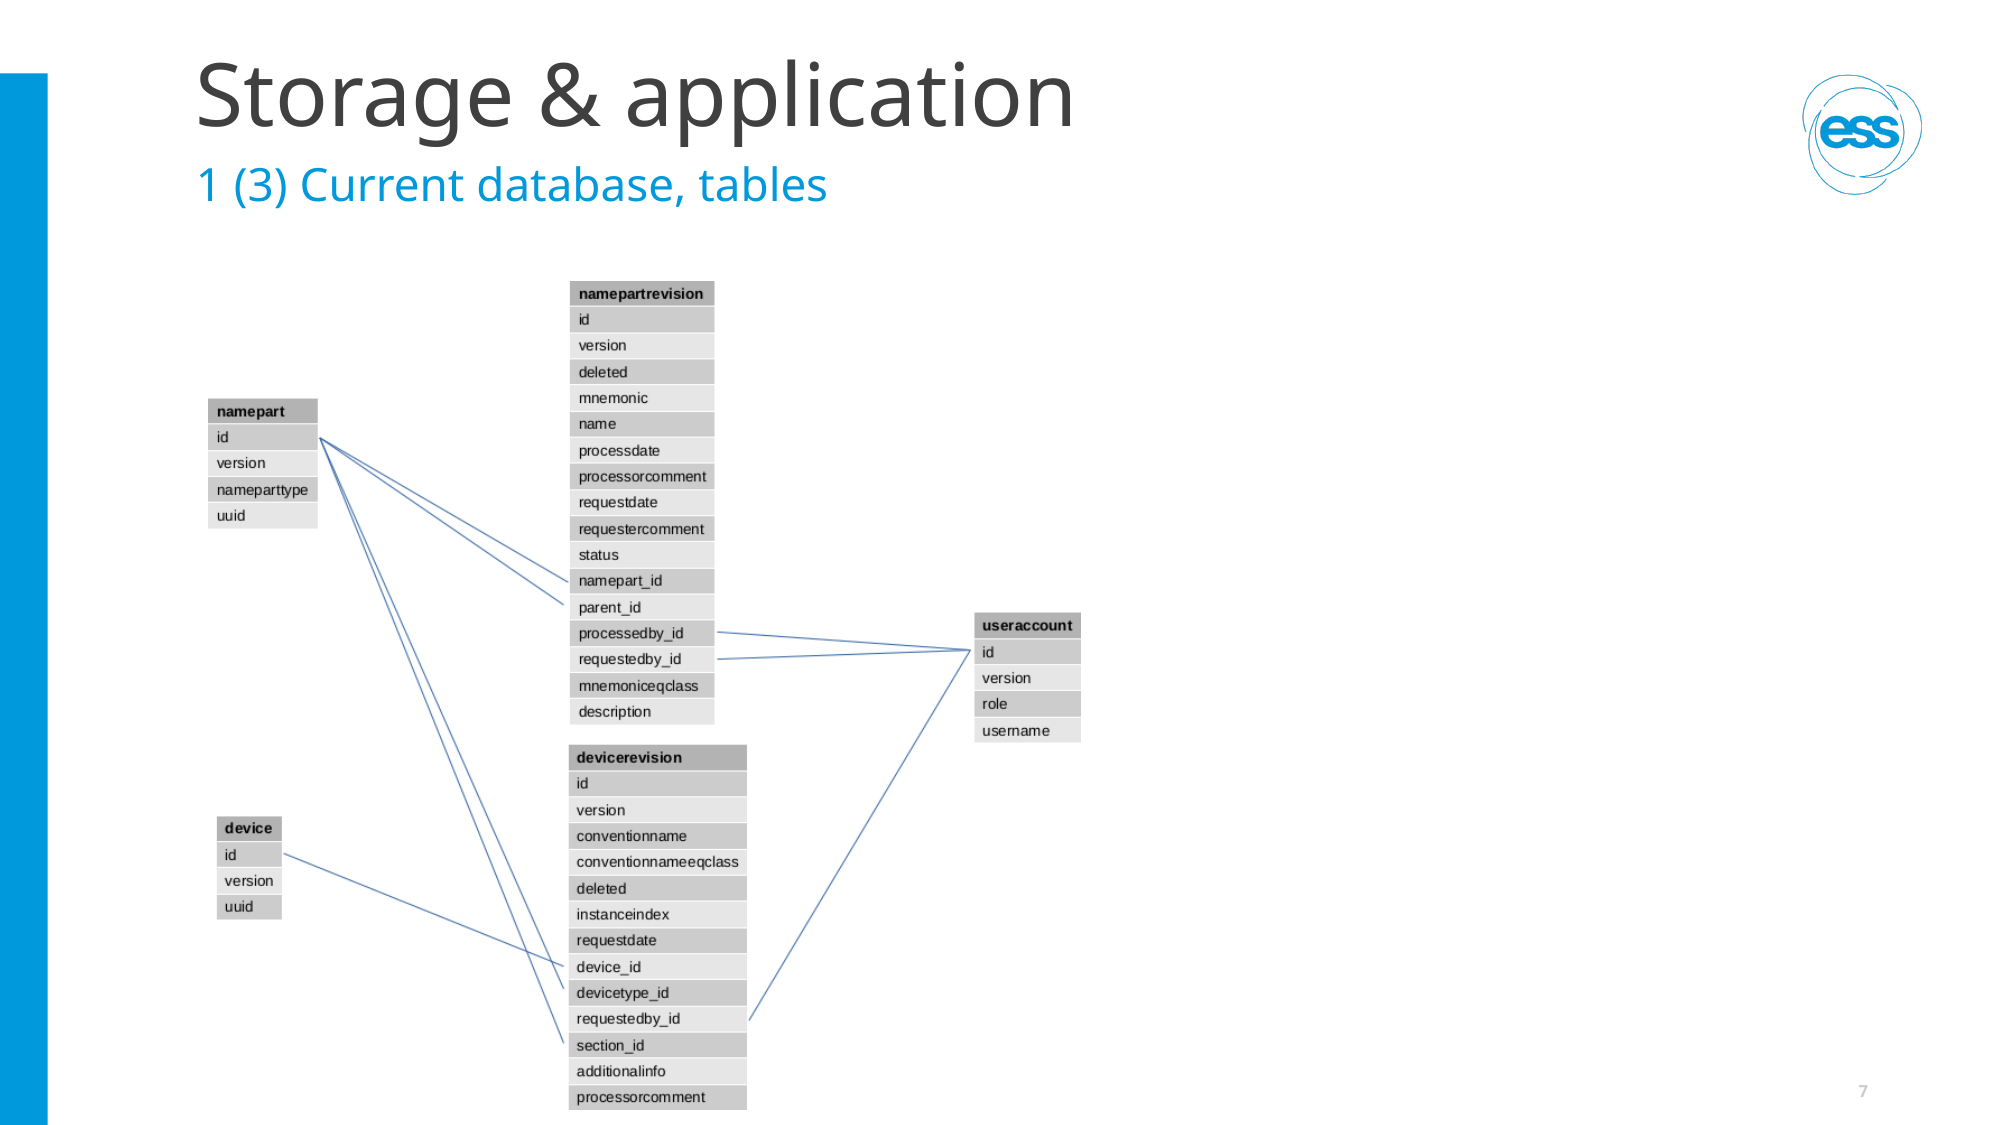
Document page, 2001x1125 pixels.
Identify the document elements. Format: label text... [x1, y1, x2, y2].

text_box Storage & application [181, 43, 1717, 152]
picture [208, 281, 1081, 1111]
text_box 1 (3) Current database, tables [181, 152, 1717, 236]
text_box <number> [1432, 1062, 1883, 1122]
